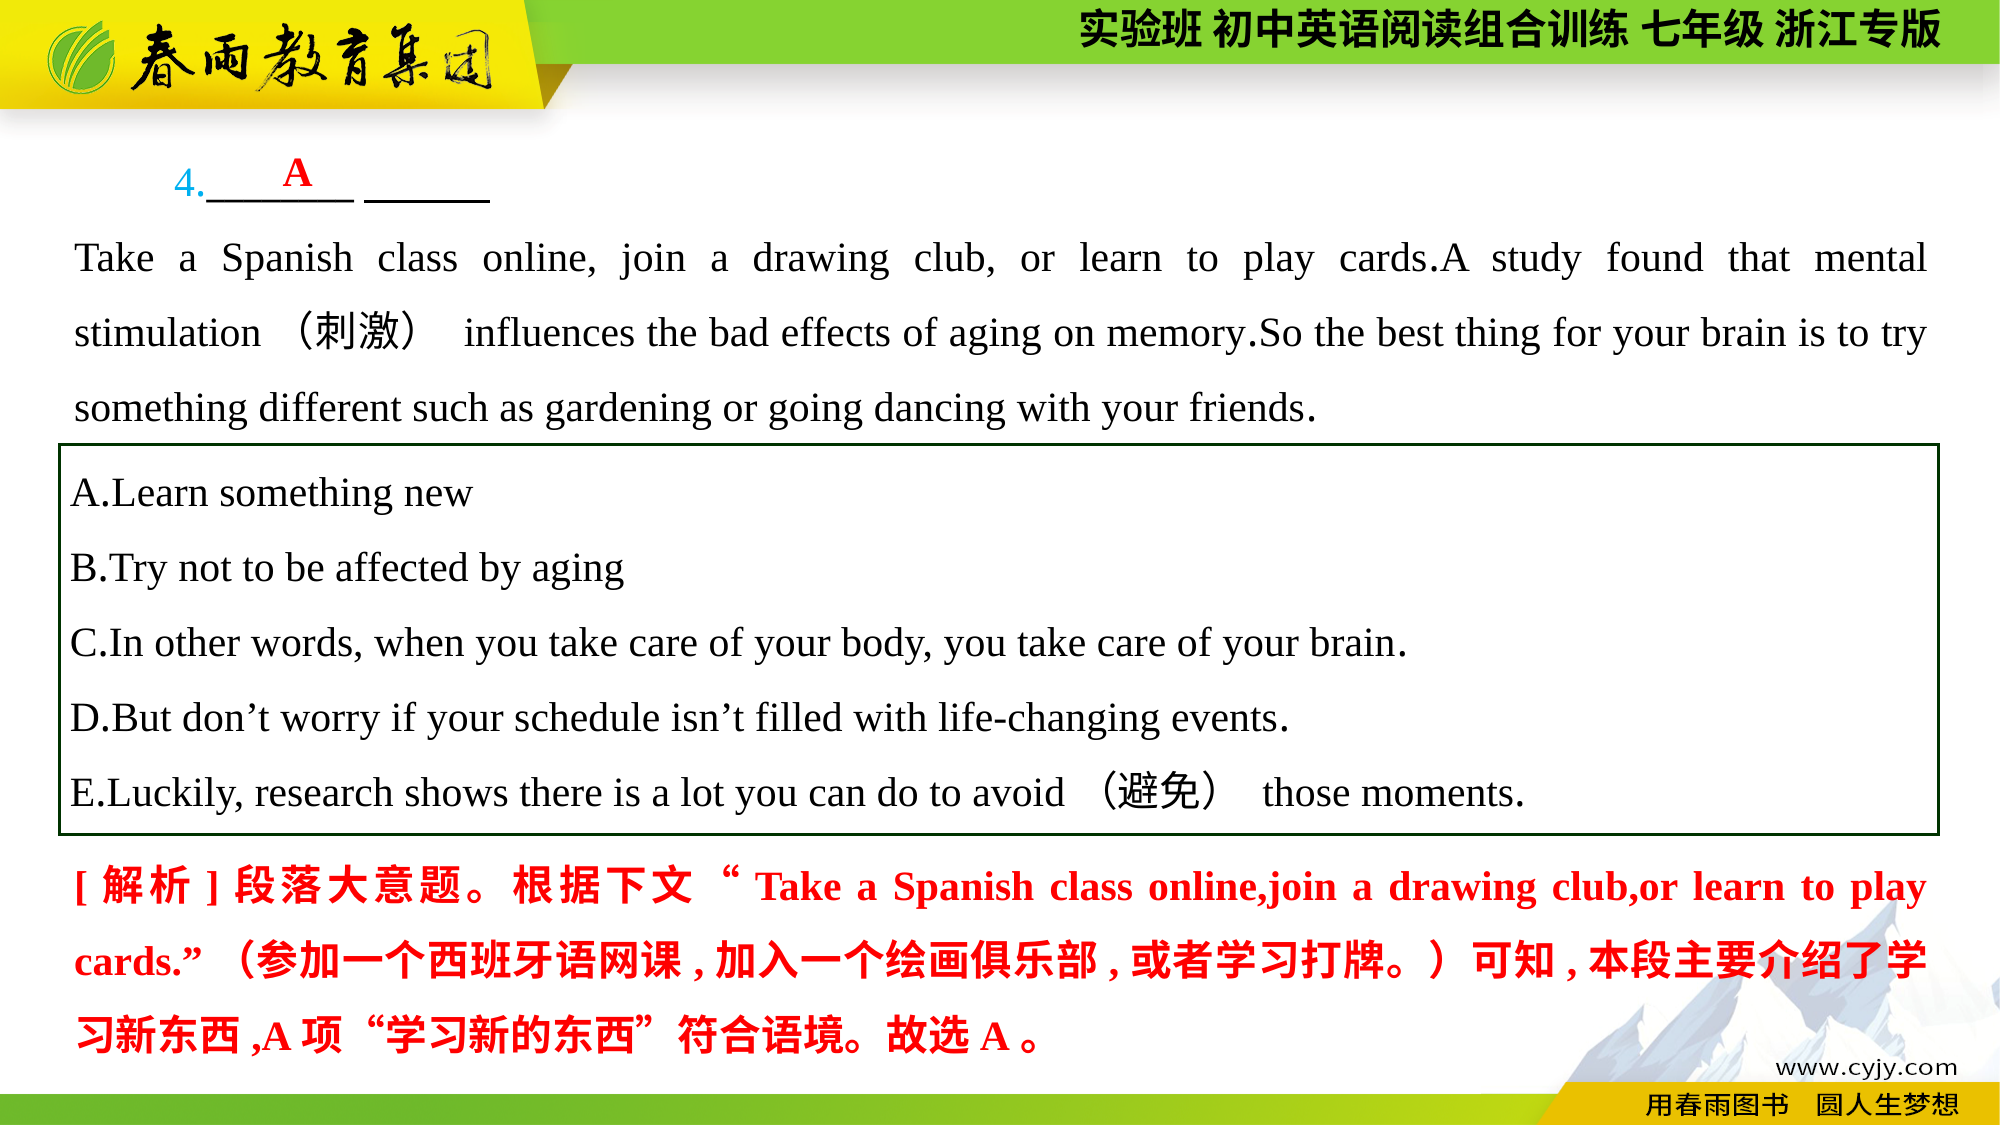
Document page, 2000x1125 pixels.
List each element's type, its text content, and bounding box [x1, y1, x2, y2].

text_box A [267, 137, 328, 202]
picture [0, 0, 2000, 1125]
text_box A.Learn something new B.Try not to be affected by aging C.In other words, when you take care of your body, you take care of your brain. D.But don’t worry if your schedule isn’t filled with life-changing events. E.Luckily, research shows there is a lot you can do to avoid（避免） those moments. [54, 432, 1939, 823]
text_box [59, 444, 1939, 835]
list 4.________ Take a Spanish class online, join a drawing club, or learn to play cards.A study found that mental stimulation（刺激） influences the bad effects of aging on memory.So the best thing for your brain is to try something different such as gardening or going dancing with your friends. [59, 122, 1944, 431]
text_box [解析]段落大意题。根据下文“Take a Spanish class online,join a drawing club,or learn to play cards.”（参加一个西班牙语网课,加入一个绘画俱乐部,或者学习打牌。）可知,本段主要介绍了学习新东西,A项“学习新的东西”符合语境。故选A。 [59, 825, 1944, 1066]
